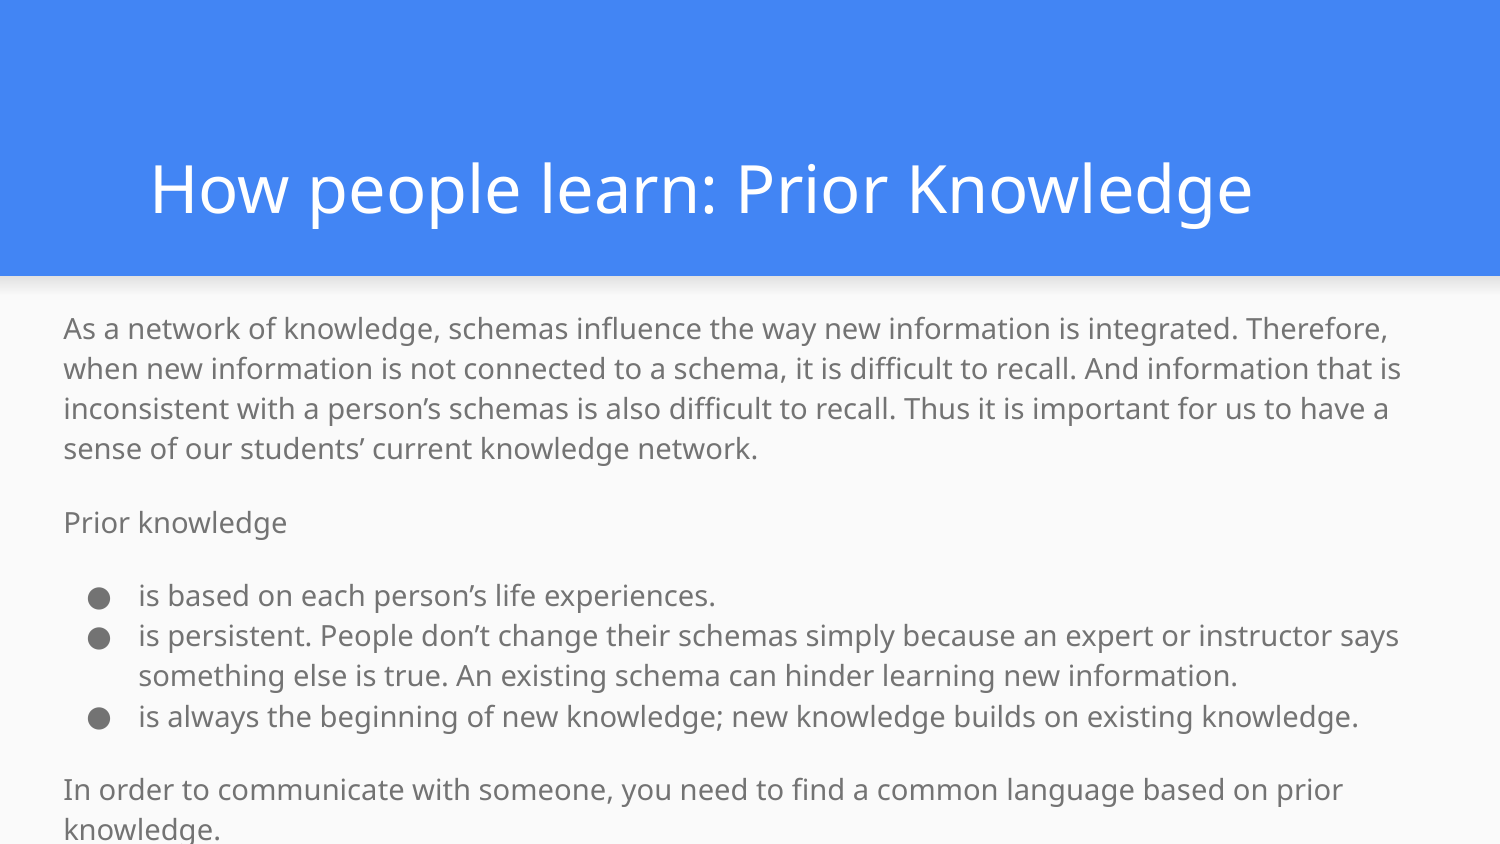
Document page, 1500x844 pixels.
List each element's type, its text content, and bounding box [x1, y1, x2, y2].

list As a network of knowledge, schemas influence the way new information is integrated. Therefore, when new information is not connected to a schema, it is difficult to recall. And information that is inconsistent with a person’s schemas is also difficult to recall. Thus it is important for us to have a sense of our students’ current knowledge network. Prior knowledge is based on each person’s life experiences. is persistent. People don’t change their schemas simply because an expert or instructor says something else is true. An existing schema can hinder learning new information. is always the beginning of new knowledge; new knowledge builds on existing knowledge. In order to communicate with someone, you need to find a common language based on prior knowledge. [48, 289, 1463, 813]
title How people learn: Prior Knowledge [134, 85, 1366, 243]
